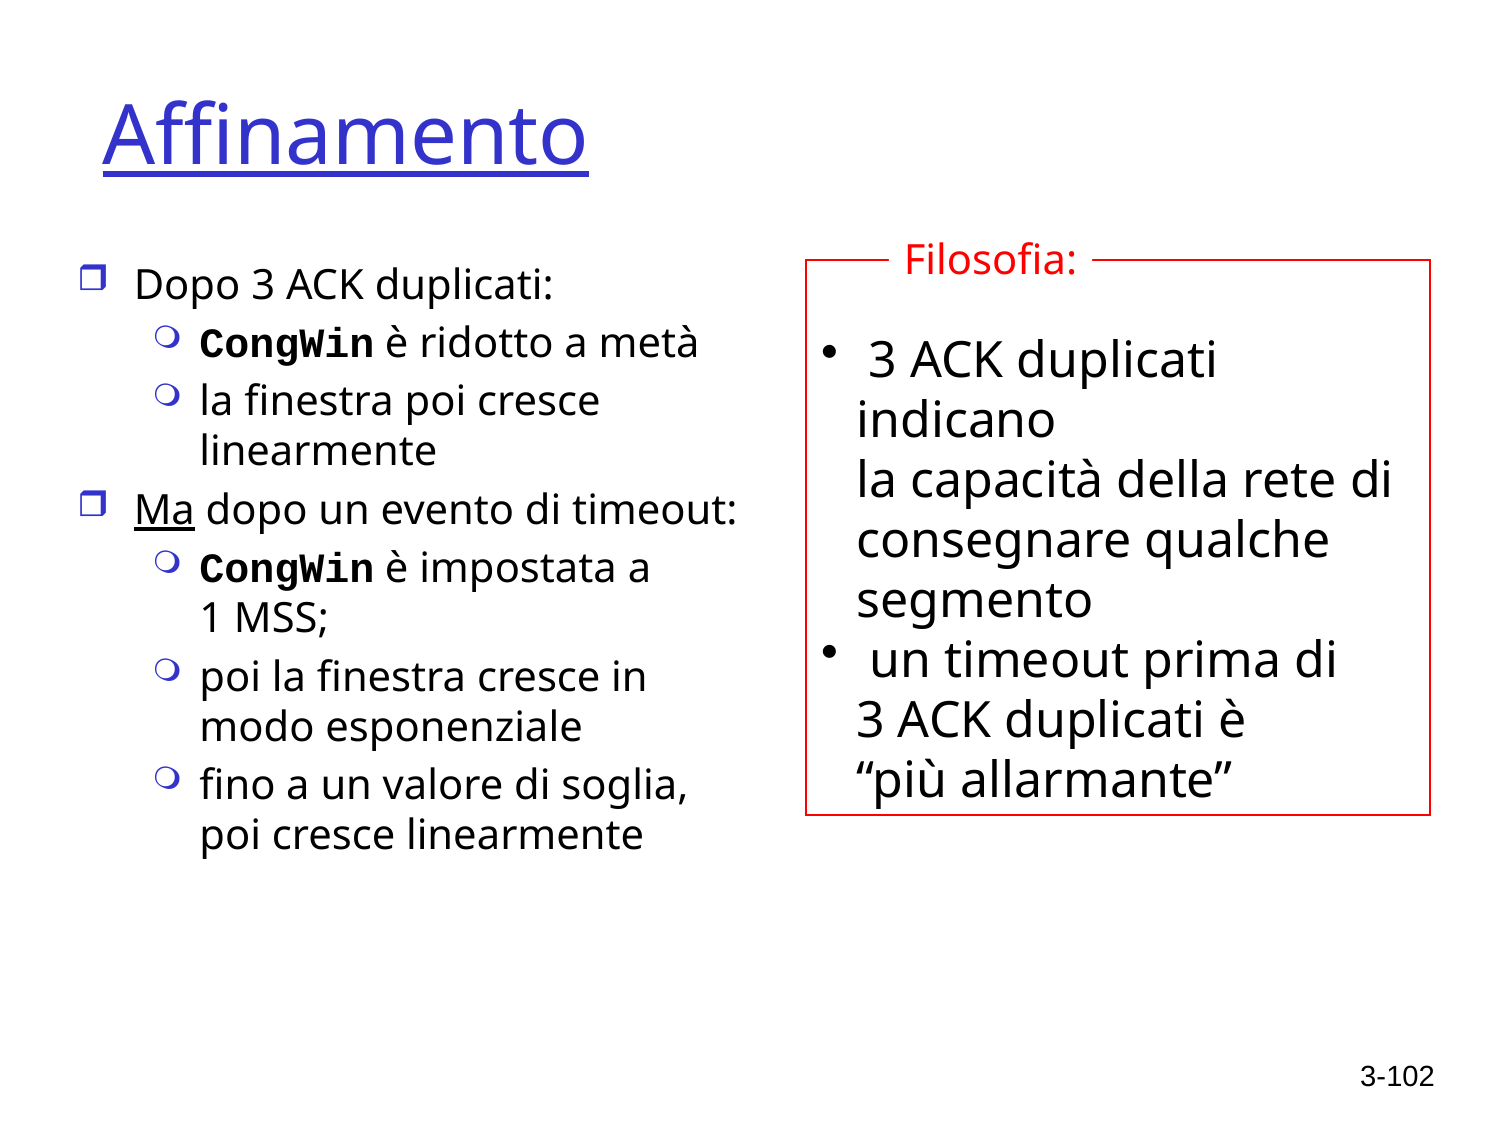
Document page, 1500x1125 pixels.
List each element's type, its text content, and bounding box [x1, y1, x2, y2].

text_box Filosofia: [888, 224, 1093, 290]
title Affinamento [87, 37, 1363, 226]
list Dopo 3 ACK duplicati: CongWin è ridotto a metà la finestra poi cresce linearmente Ma dopo un evento di timeout: CongWin è impostata a 1 MSS; poi la finestra cresce in modo esponenziale fino a un valore di soglia, poi cresce linearmente [62, 249, 776, 1007]
slide_number 3-102 [1338, 1049, 1451, 1125]
text_box 3 ACK duplicati indicano la capacità della rete di consegnare qualche segmento un timeout prima di 3 ACK duplicati è “più allarmante” [806, 260, 1431, 816]
